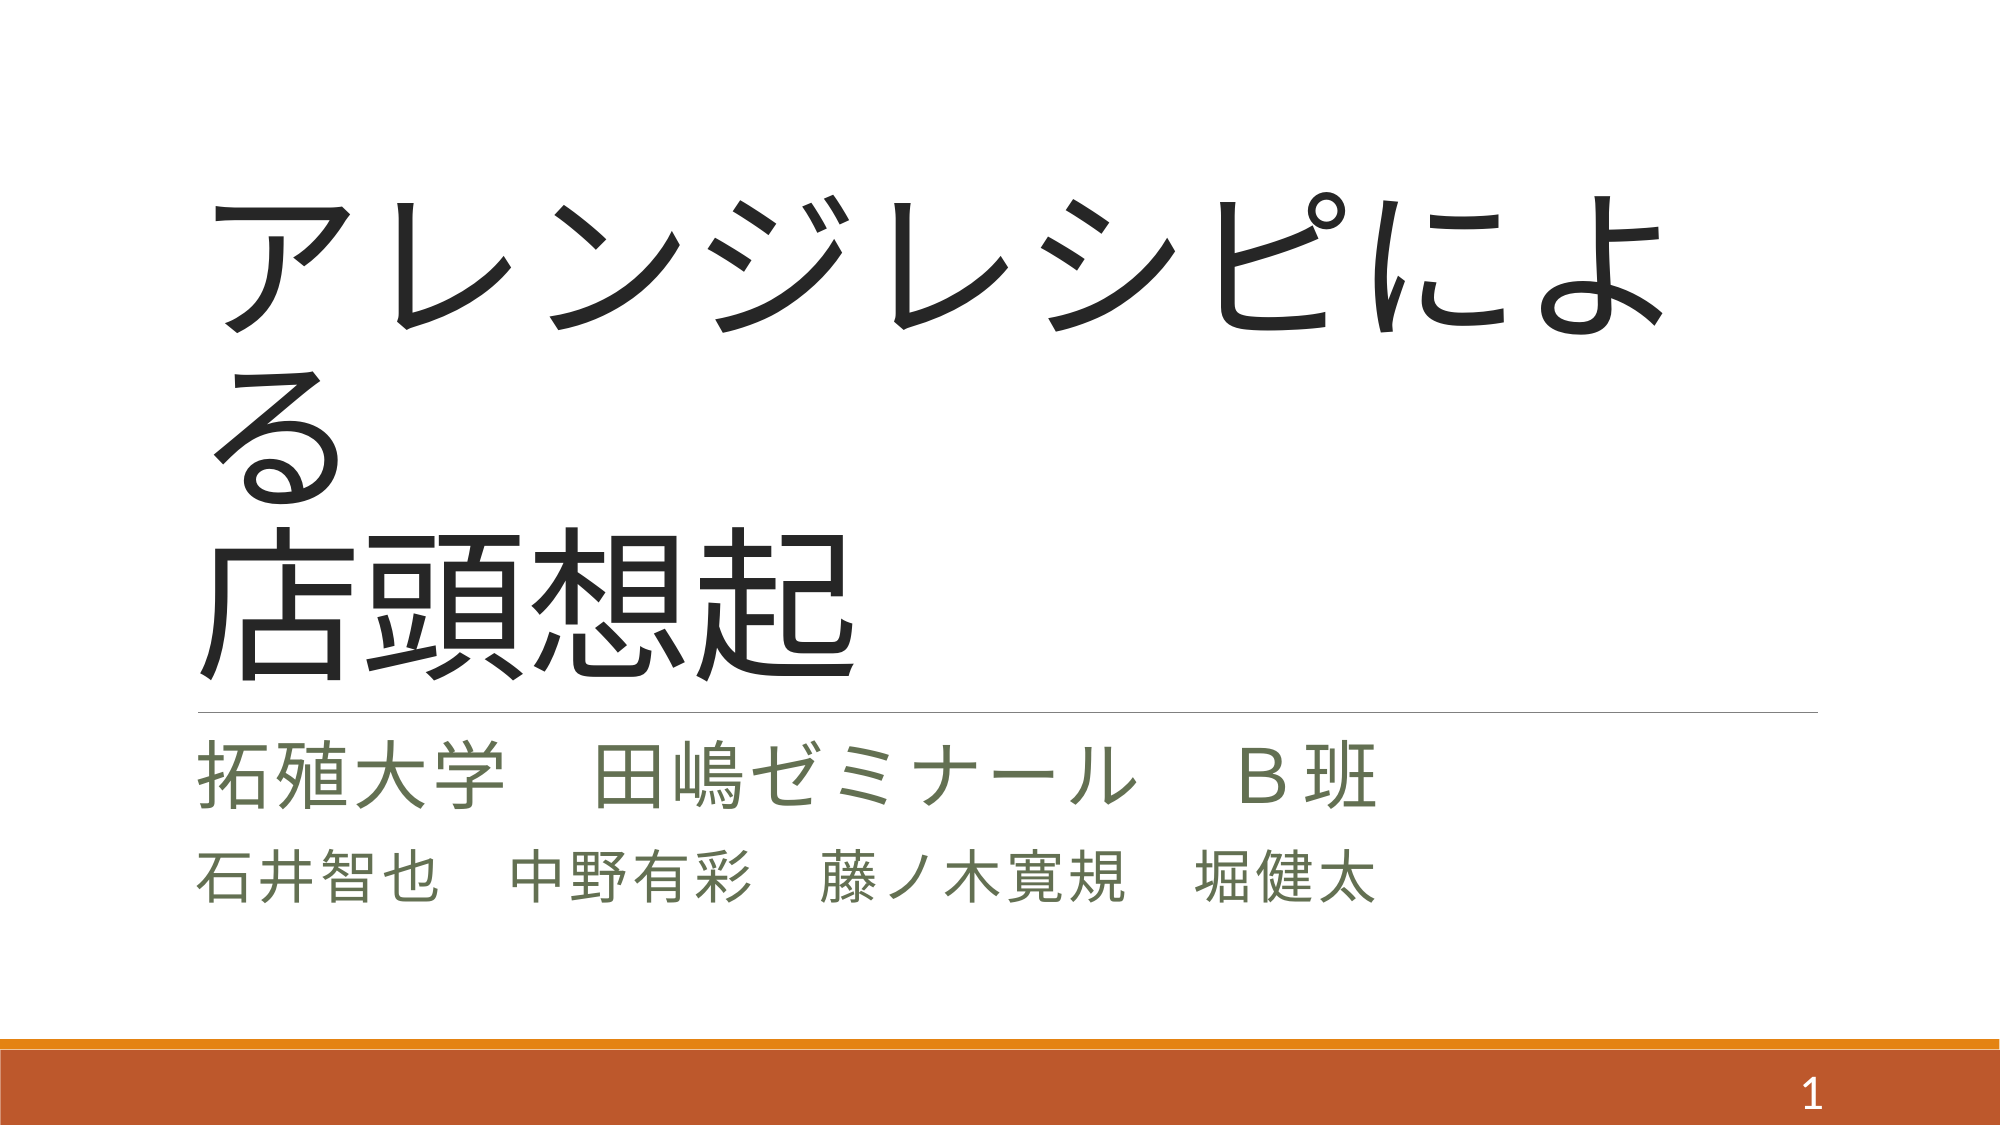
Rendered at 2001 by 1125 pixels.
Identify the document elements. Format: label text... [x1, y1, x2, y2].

slide_number 1 [1624, 1059, 1840, 1120]
title アレンジレシピによる 店頭想起 [180, 124, 1830, 710]
subtitle 拓殖大学 田嶋ゼミナール Ｂ班 石井智也 中野有彩 藤ノ木寛規 堀健太 [180, 730, 1831, 985]
